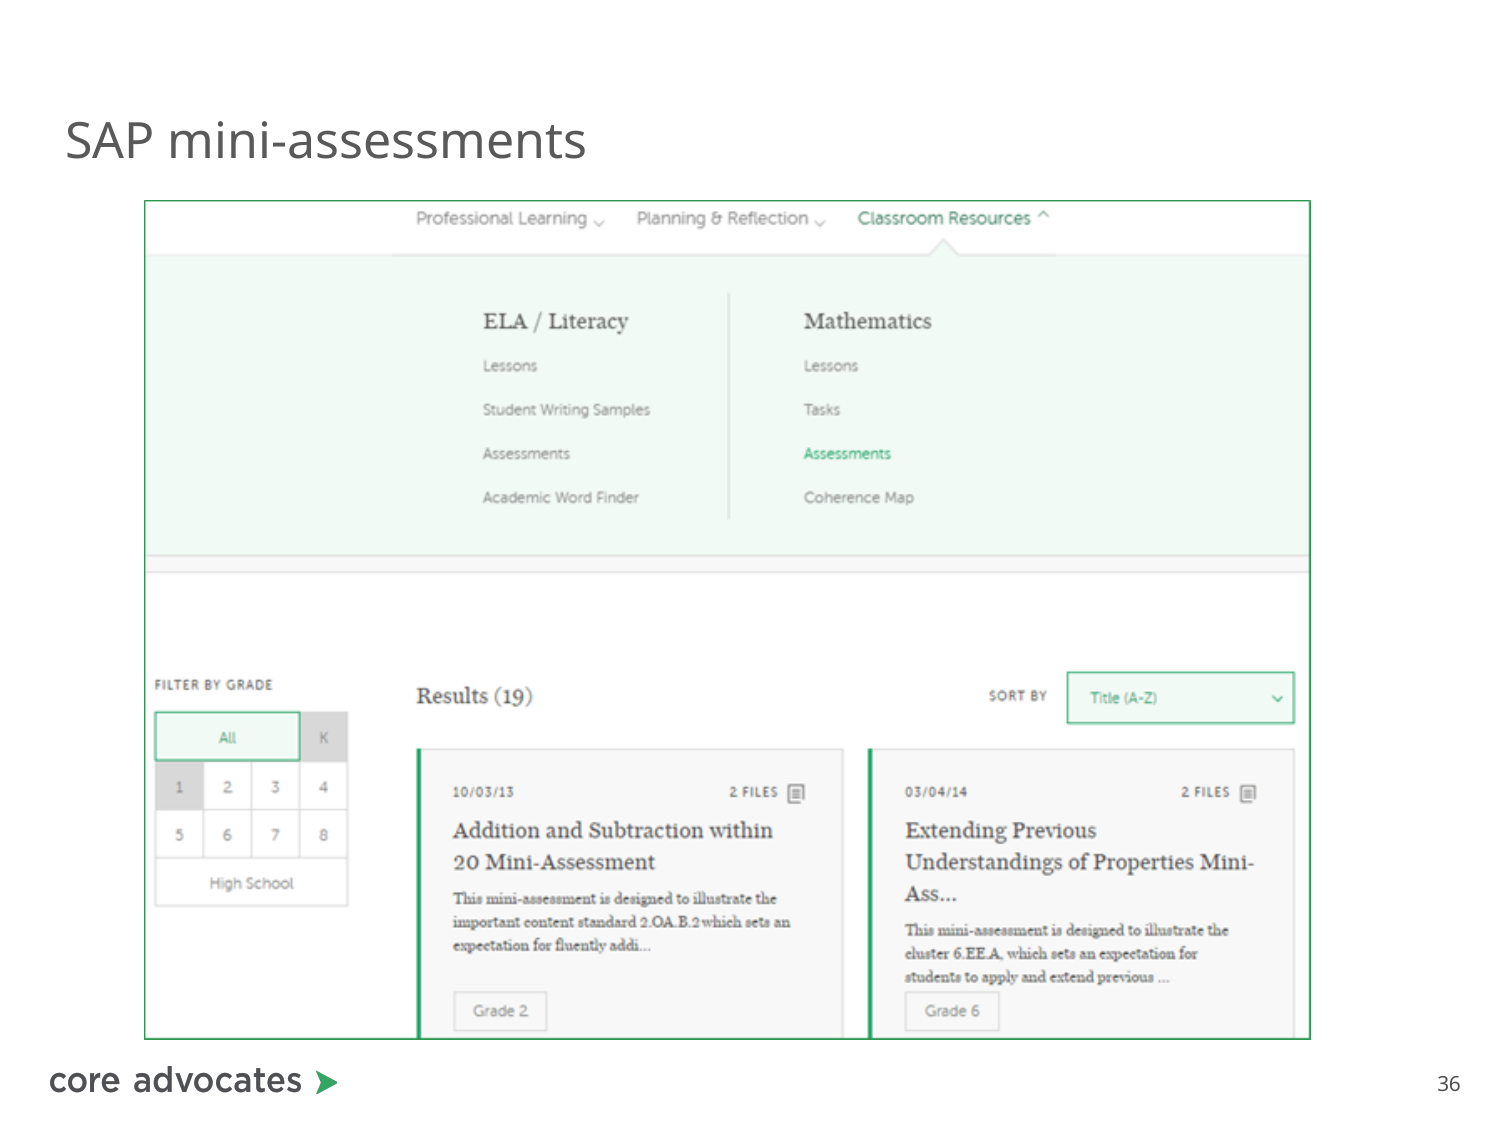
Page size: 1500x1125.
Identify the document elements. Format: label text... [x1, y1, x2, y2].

picture [50, 1066, 337, 1094]
title SAP mini-assessments [50, 45, 1457, 233]
picture [144, 200, 1312, 1041]
